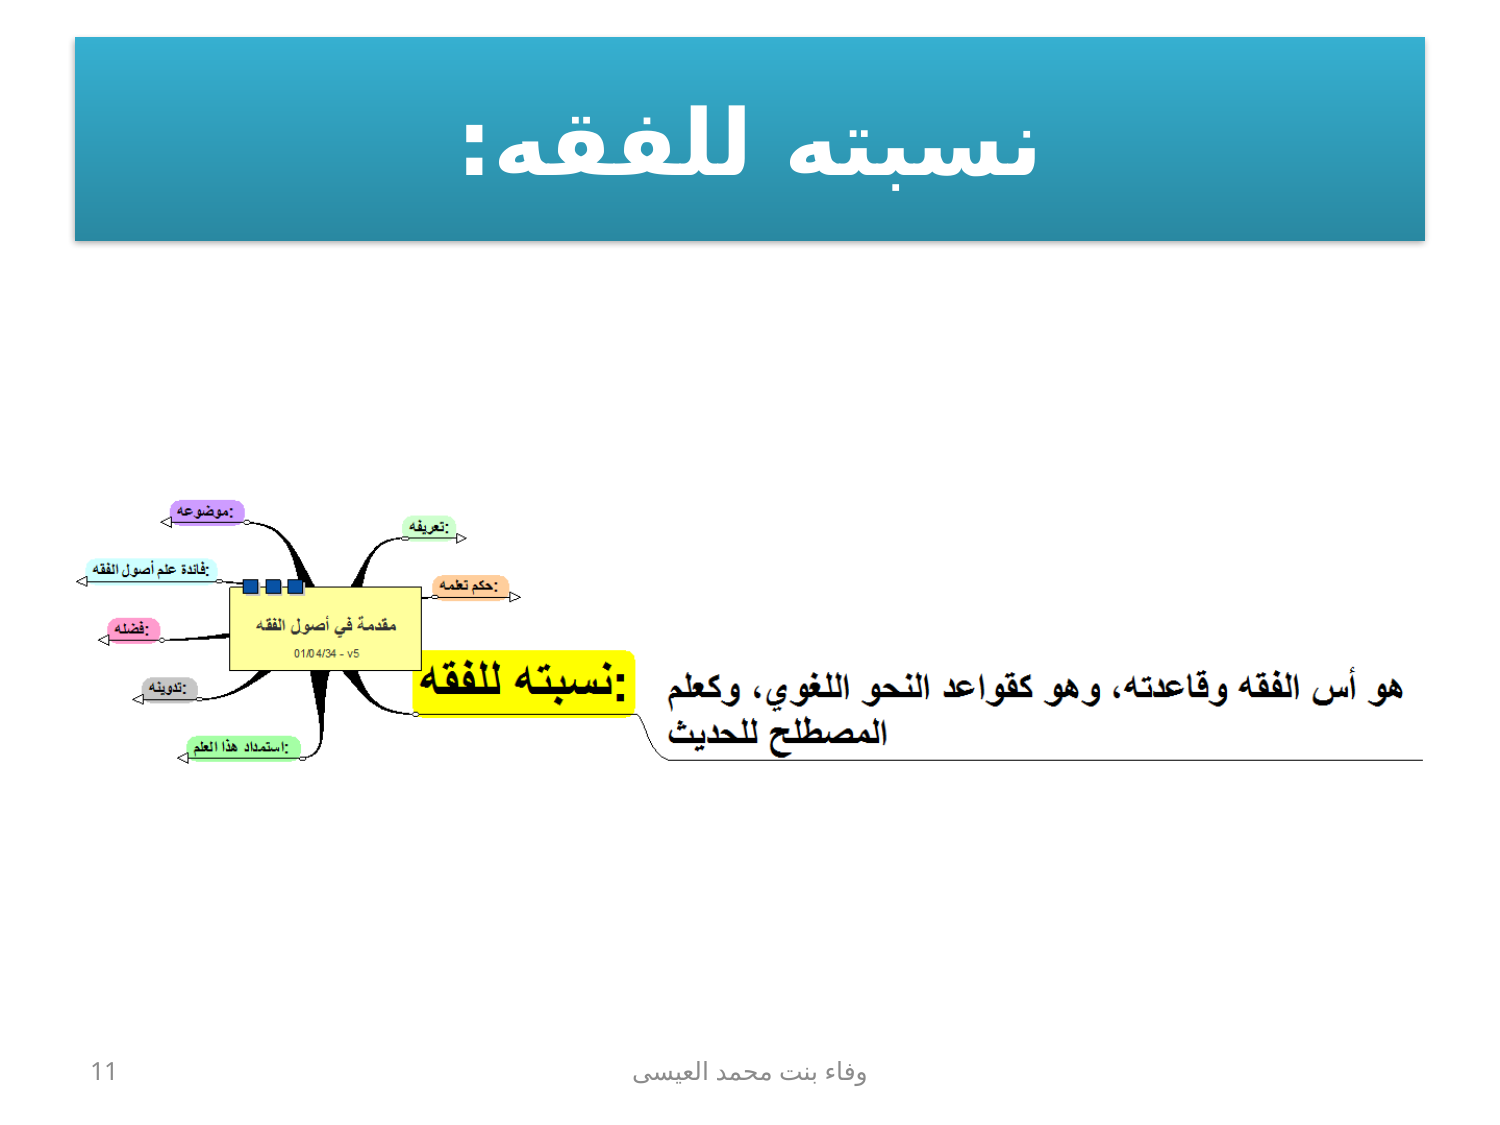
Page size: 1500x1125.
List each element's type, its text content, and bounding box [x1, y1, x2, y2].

picture [74, 262, 1426, 1005]
slide_number 11 [75, 1042, 425, 1103]
footer وفاء بنت محمد العيسى [512, 1042, 988, 1103]
title نسبته للفقه: [75, 37, 1425, 241]
